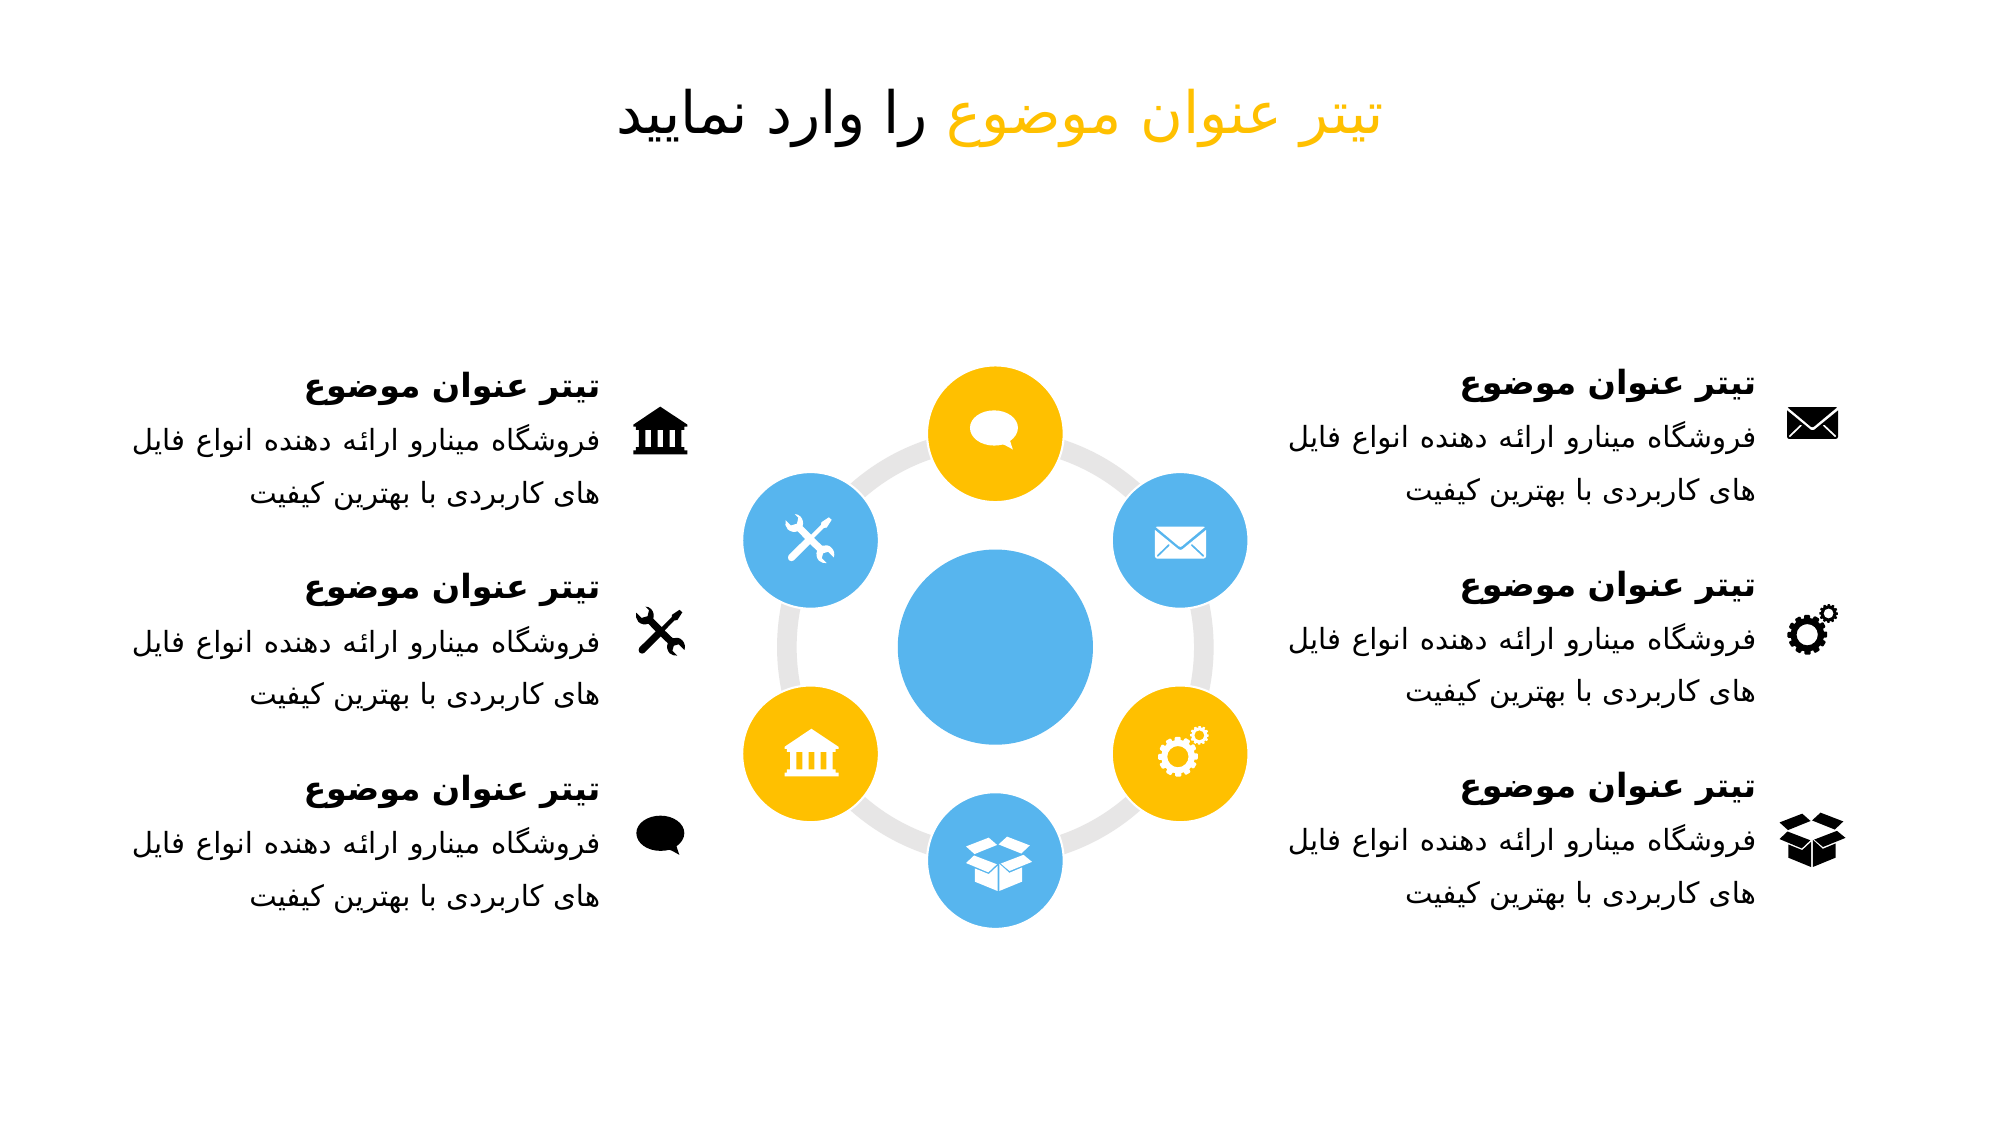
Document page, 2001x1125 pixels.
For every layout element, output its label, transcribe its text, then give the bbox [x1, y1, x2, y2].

text_box [633, 406, 688, 455]
text_box تیتر عنوان موضوع فروشگاه مینارو ارائه دهنده انواع فایل های کاربردی با بهترین کیفیت [115, 739, 616, 920]
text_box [1158, 726, 1209, 777]
text_box [636, 606, 685, 656]
text_box [636, 815, 685, 855]
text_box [1787, 604, 1838, 655]
text_box تیتر عنوان موضوع فروشگاه مینارو ارائه دهنده انواع فایل های کاربردی با بهترین کیفیت [115, 336, 616, 517]
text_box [965, 836, 1033, 891]
text_box تیتر عنوان موضوع فروشگاه مینارو ارائه دهنده انواع فایل های کاربردی با بهترین کیفیت [1271, 333, 1772, 514]
text_box تیتر عنوان موضوع را وارد نمایید [0, 32, 2000, 153]
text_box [1779, 812, 1846, 867]
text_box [1786, 407, 1839, 439]
text_box تیتر عنوان موضوع فروشگاه مینارو ارائه دهنده انواع فایل های کاربردی با بهترین کیفیت [1271, 736, 1772, 917]
text_box تیتر عنوان موضوع فروشگاه مینارو ارائه دهنده انواع فایل های کاربردی با بهترین کیفیت [115, 538, 616, 718]
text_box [742, 365, 1249, 929]
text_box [1154, 526, 1207, 559]
text_box تیتر عنوان موضوع فروشگاه مینارو ارائه دهنده انواع فایل های کاربردی با بهترین کیفیت [1271, 535, 1772, 715]
